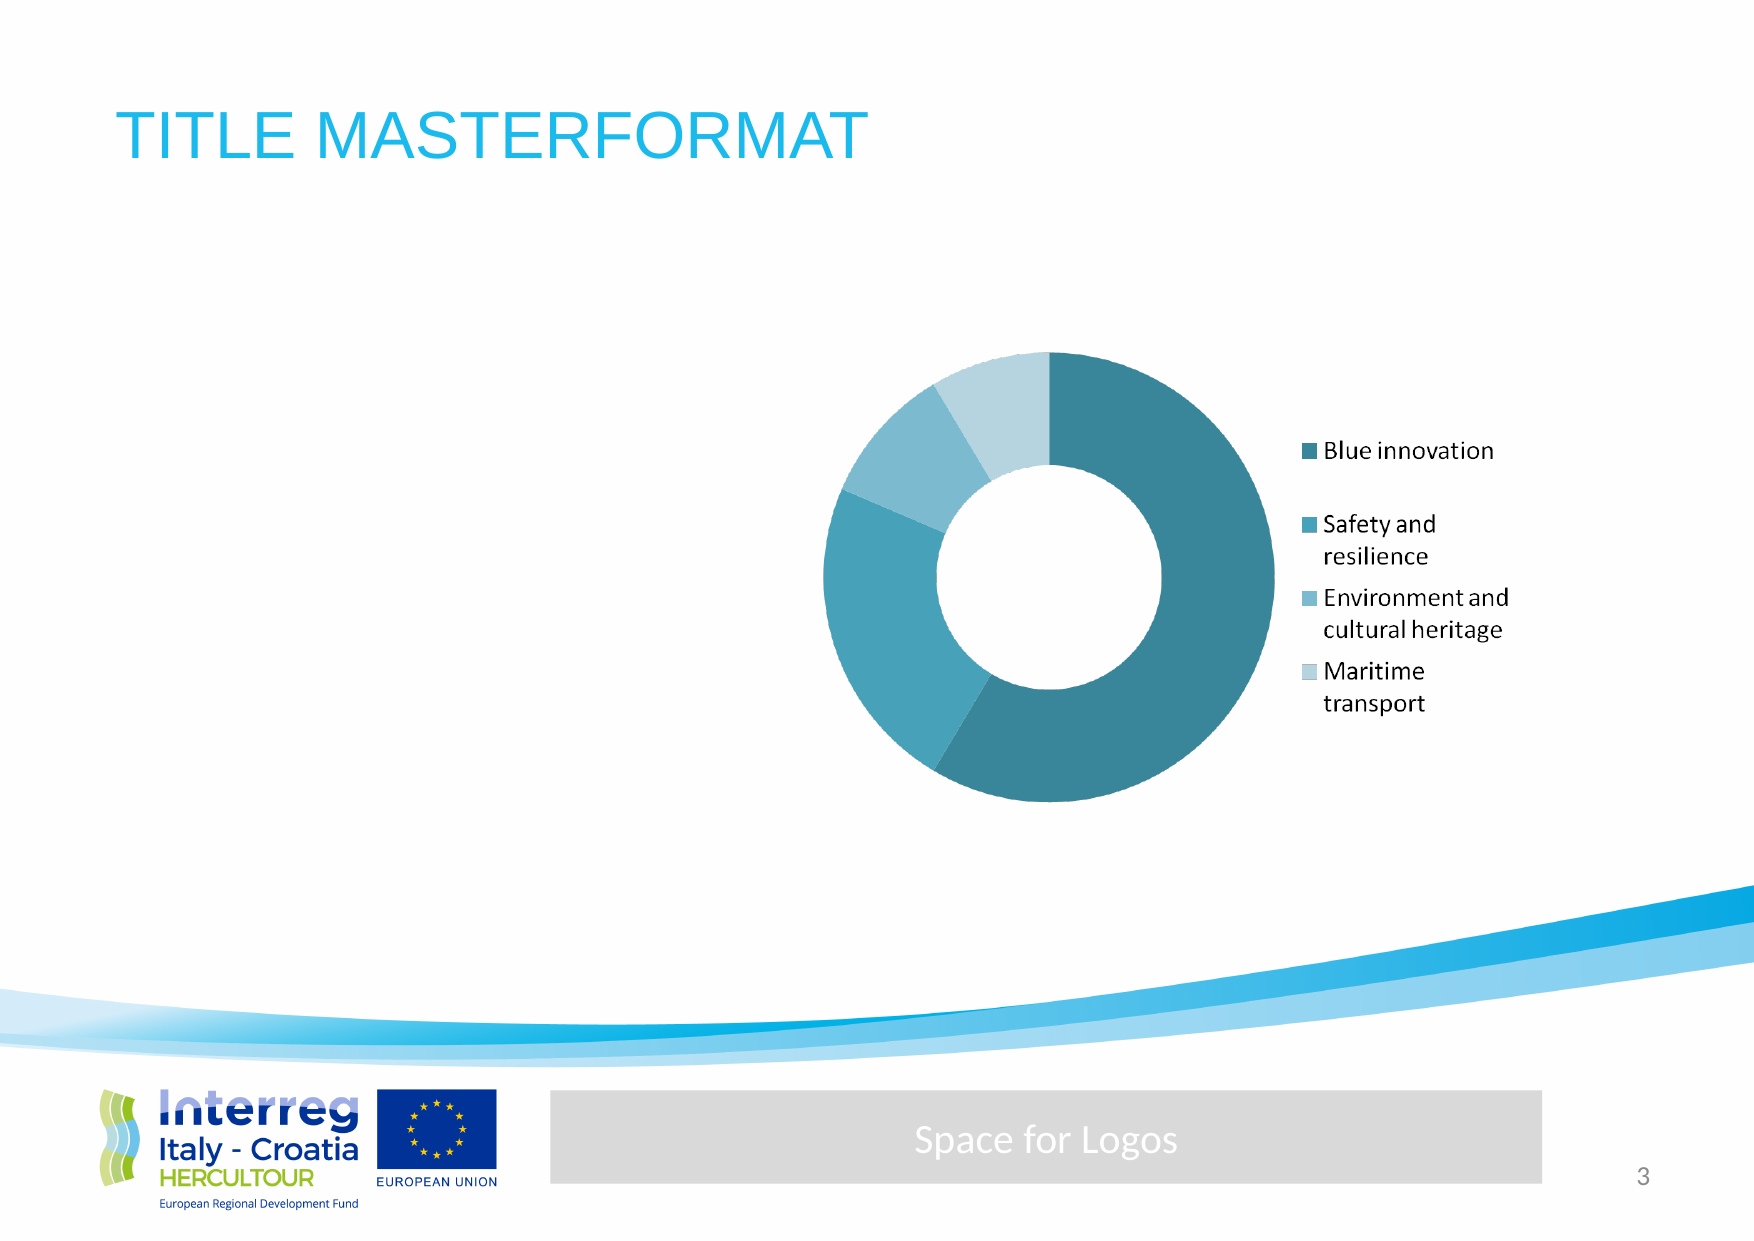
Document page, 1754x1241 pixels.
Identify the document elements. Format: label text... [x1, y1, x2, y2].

slide_number 3 [1607, 1141, 1666, 1208]
text_box Space for Logos [549, 1089, 1543, 1185]
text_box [801, 315, 1530, 839]
text_box TITLE MASTERFORMAT [97, 83, 1656, 181]
picture [0, 0, 1754, 1241]
